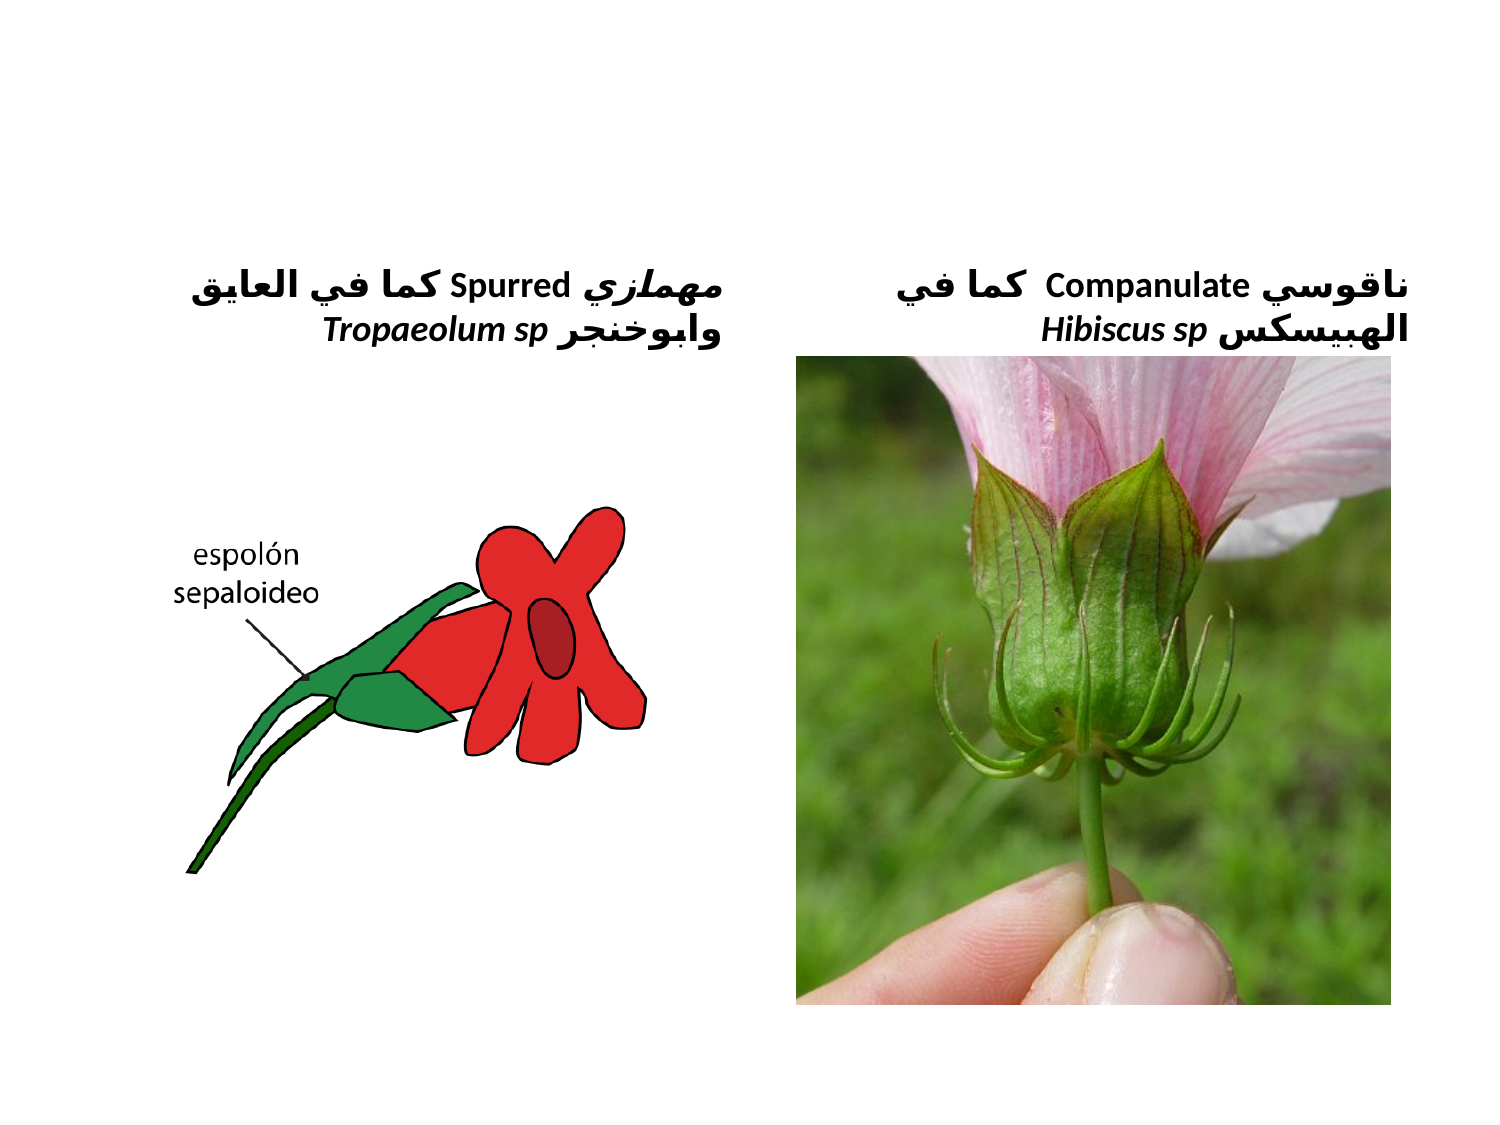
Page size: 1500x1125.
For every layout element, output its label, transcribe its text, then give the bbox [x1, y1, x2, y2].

list ناقوسي Companulate كما في الهبيسكس Hibiscus sp [761, 251, 1425, 357]
list مهمازي Spurred كما في العايق وابوخنجر Tropaeolum sp [75, 251, 738, 357]
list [795, 356, 1392, 1006]
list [74, 476, 738, 886]
